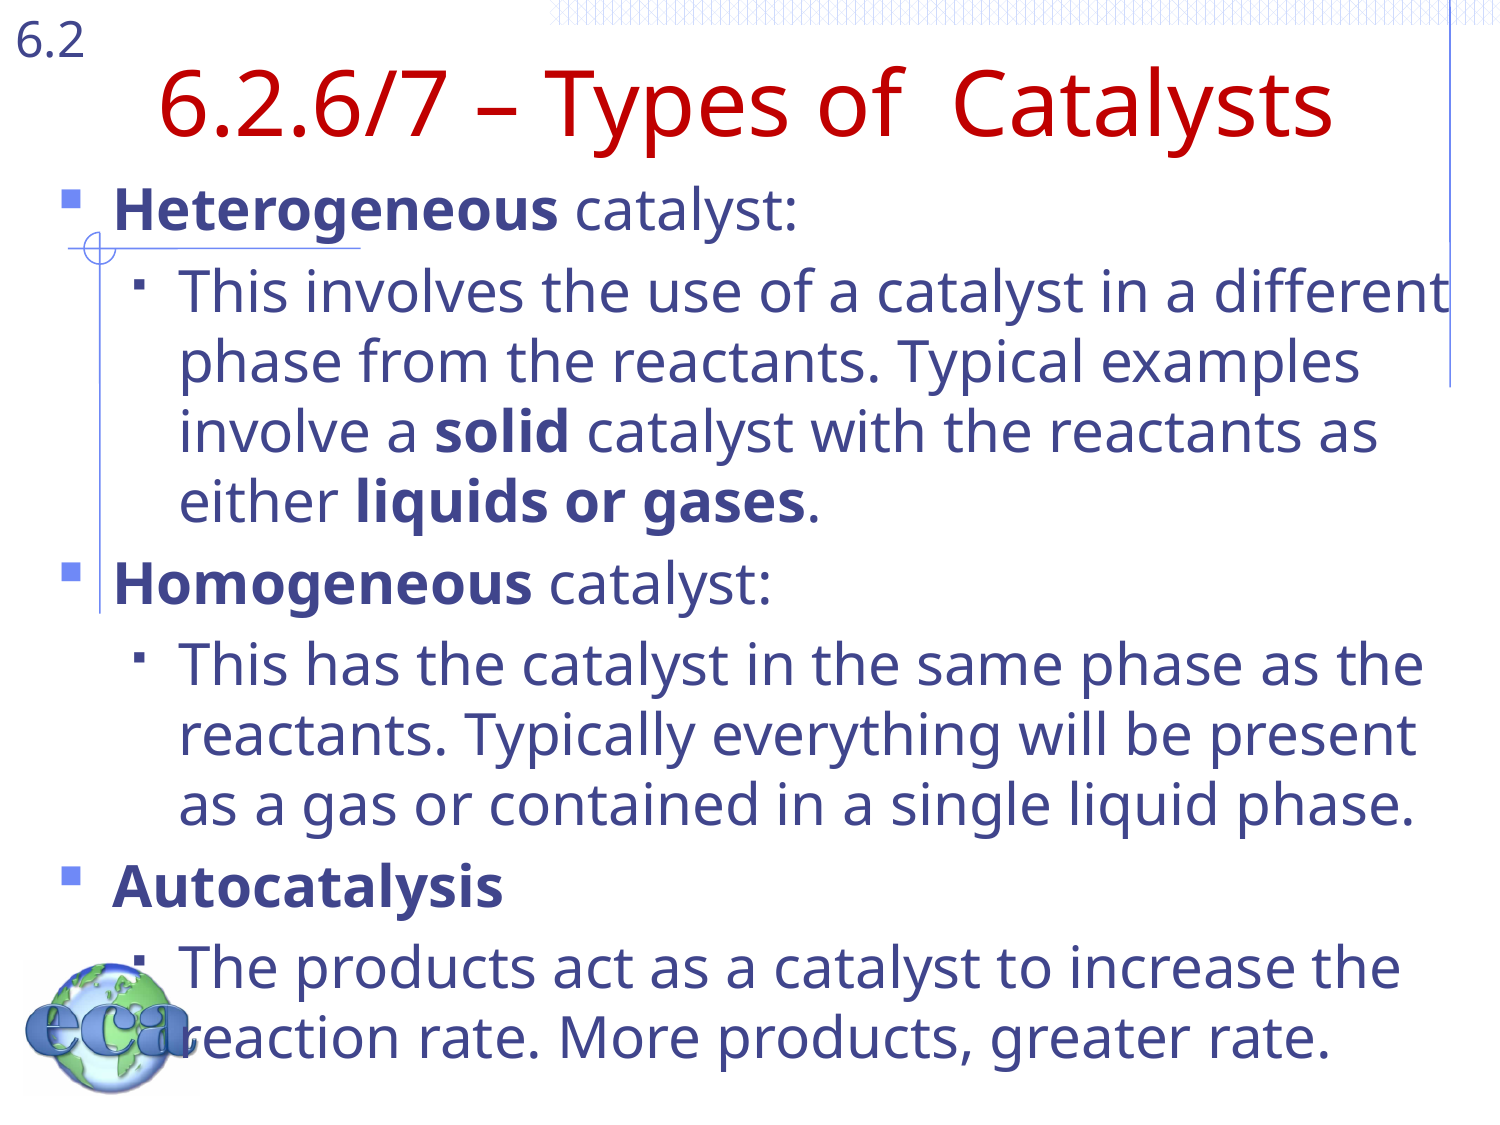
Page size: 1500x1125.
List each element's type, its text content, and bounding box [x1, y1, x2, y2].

picture [23, 960, 200, 1096]
title 6.2.6/7 – Types of Catalysts [14, 27, 1480, 163]
list Heterogeneous catalyst: This involves the use of a catalyst in a different phase from the reactants. Typical examples involve a solid catalyst with the reactants as either liquids or gases. Homogeneous catalyst: This has the catalyst in the same phase as the reactants. Typically everything will be present as a gas or contained in a single liquid phase. Autocatalysis The products act as a catalyst to increase the reaction rate. More products, greater rate. [41, 164, 1471, 886]
